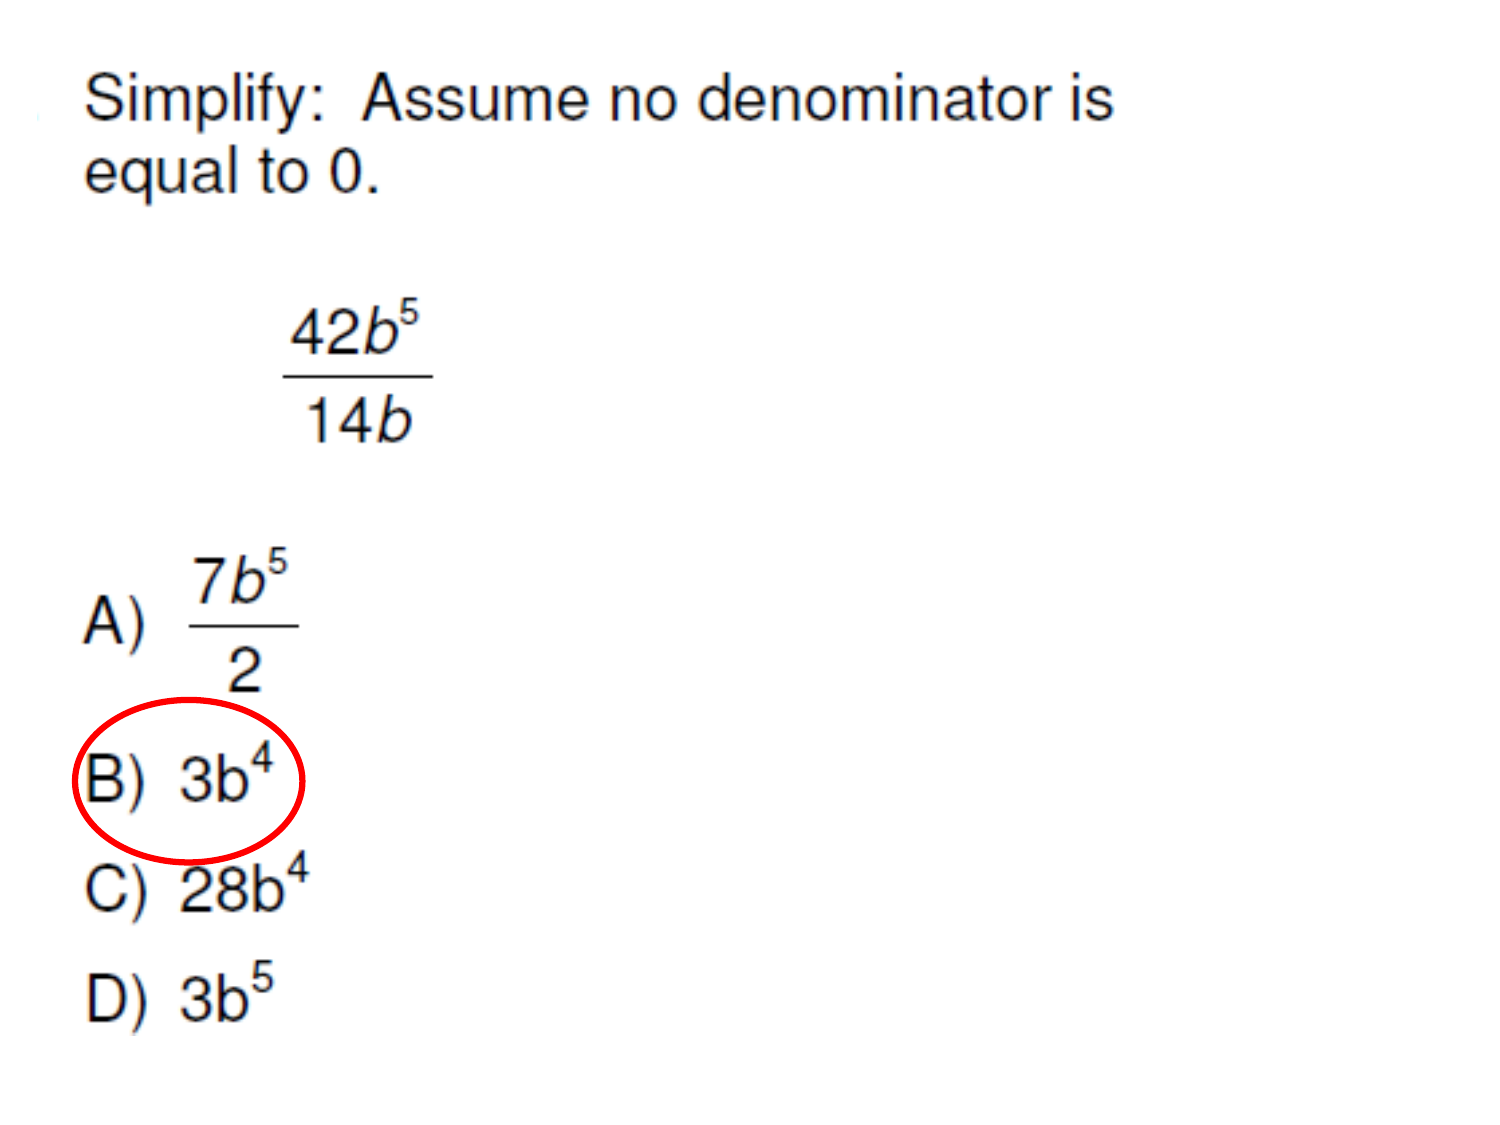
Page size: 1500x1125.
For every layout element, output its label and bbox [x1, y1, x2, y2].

picture [37, 49, 1238, 1036]
